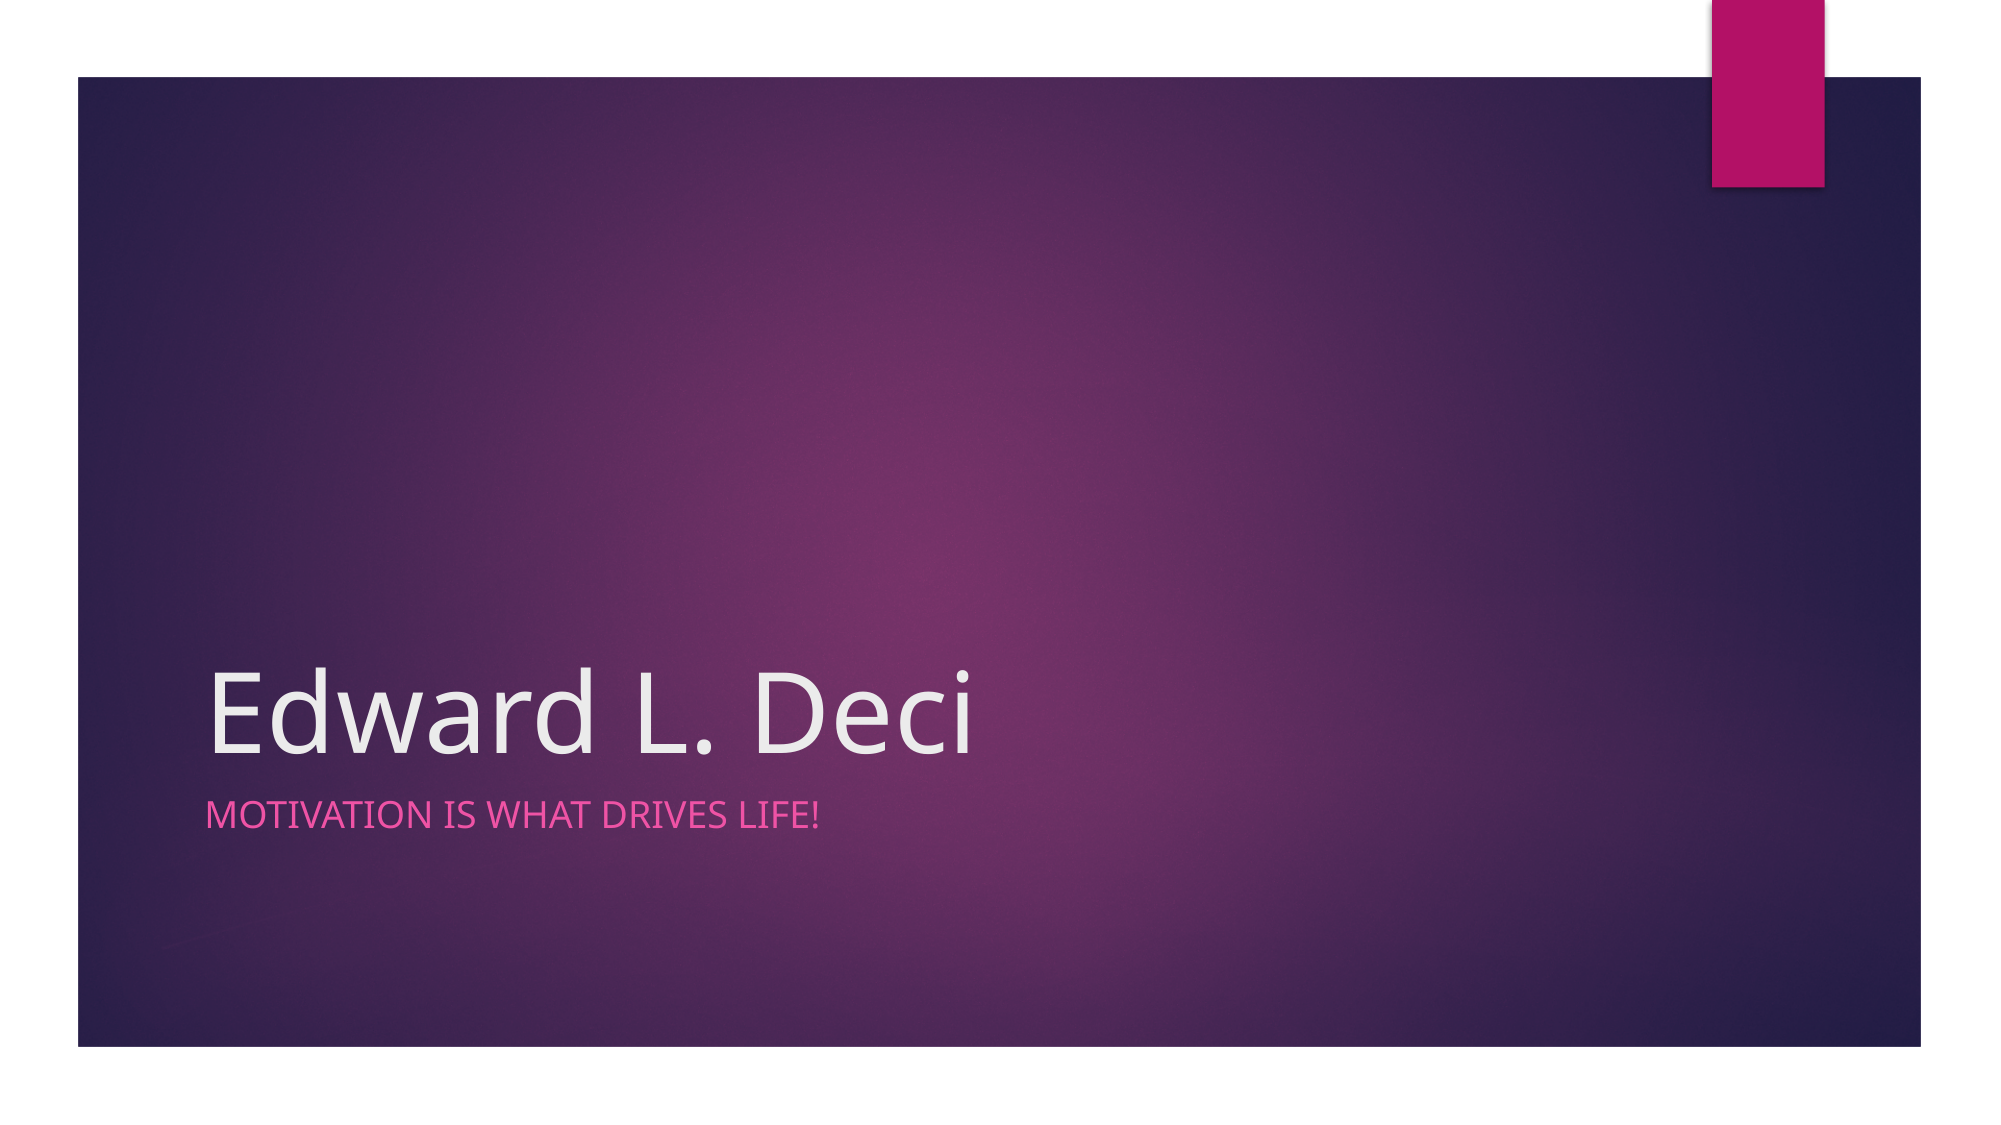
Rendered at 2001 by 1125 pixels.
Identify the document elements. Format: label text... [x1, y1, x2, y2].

subtitle Motivation is what drives life! [189, 783, 1638, 925]
title Edward L. Deci [189, 344, 1638, 783]
